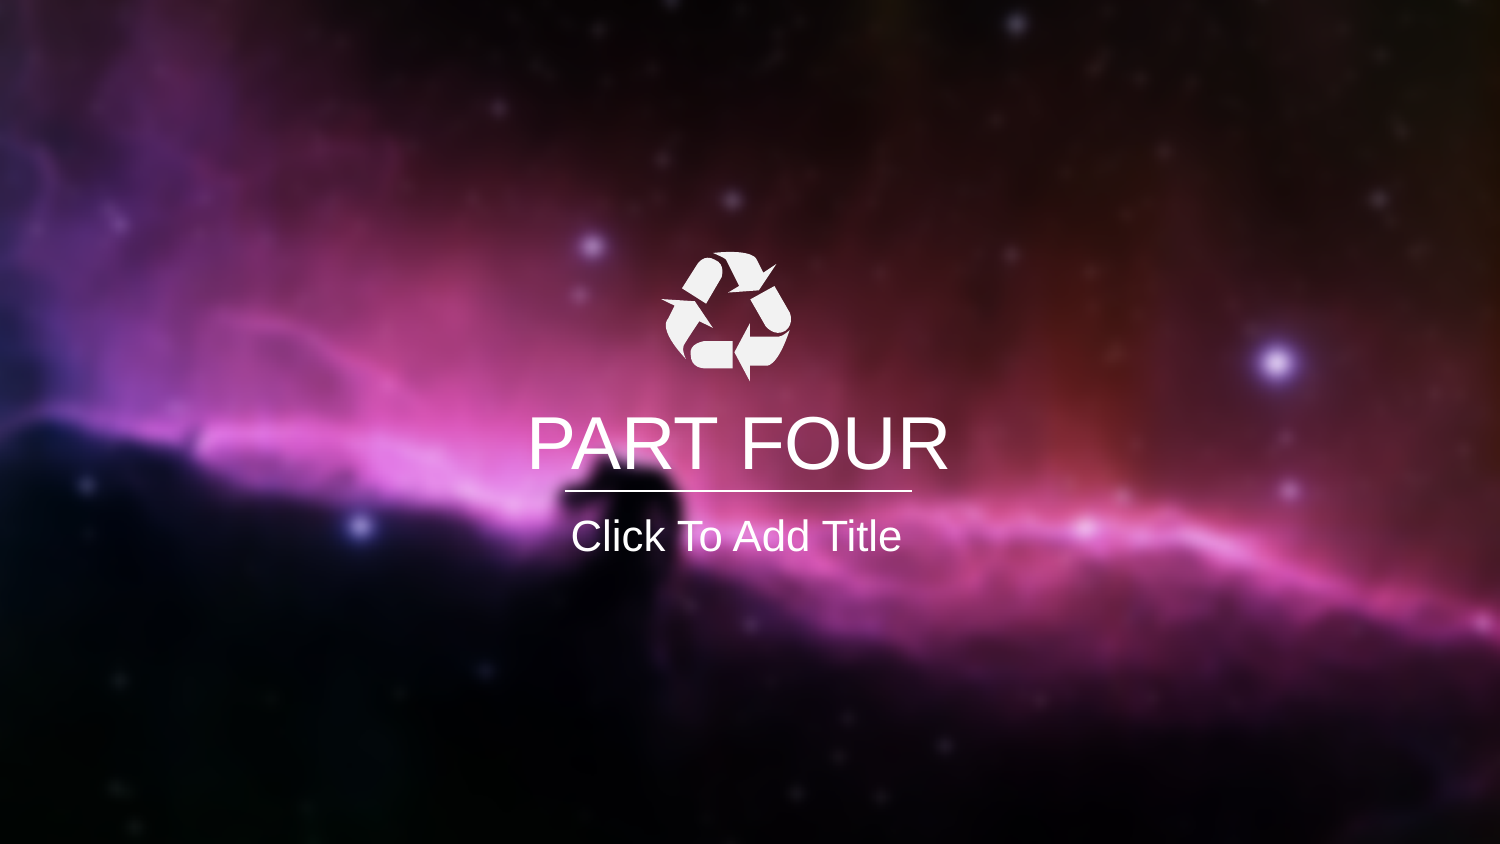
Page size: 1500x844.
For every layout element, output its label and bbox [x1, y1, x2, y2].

text_box [656, 248, 795, 382]
text_box [484, 386, 990, 569]
picture [0, 0, 1500, 844]
